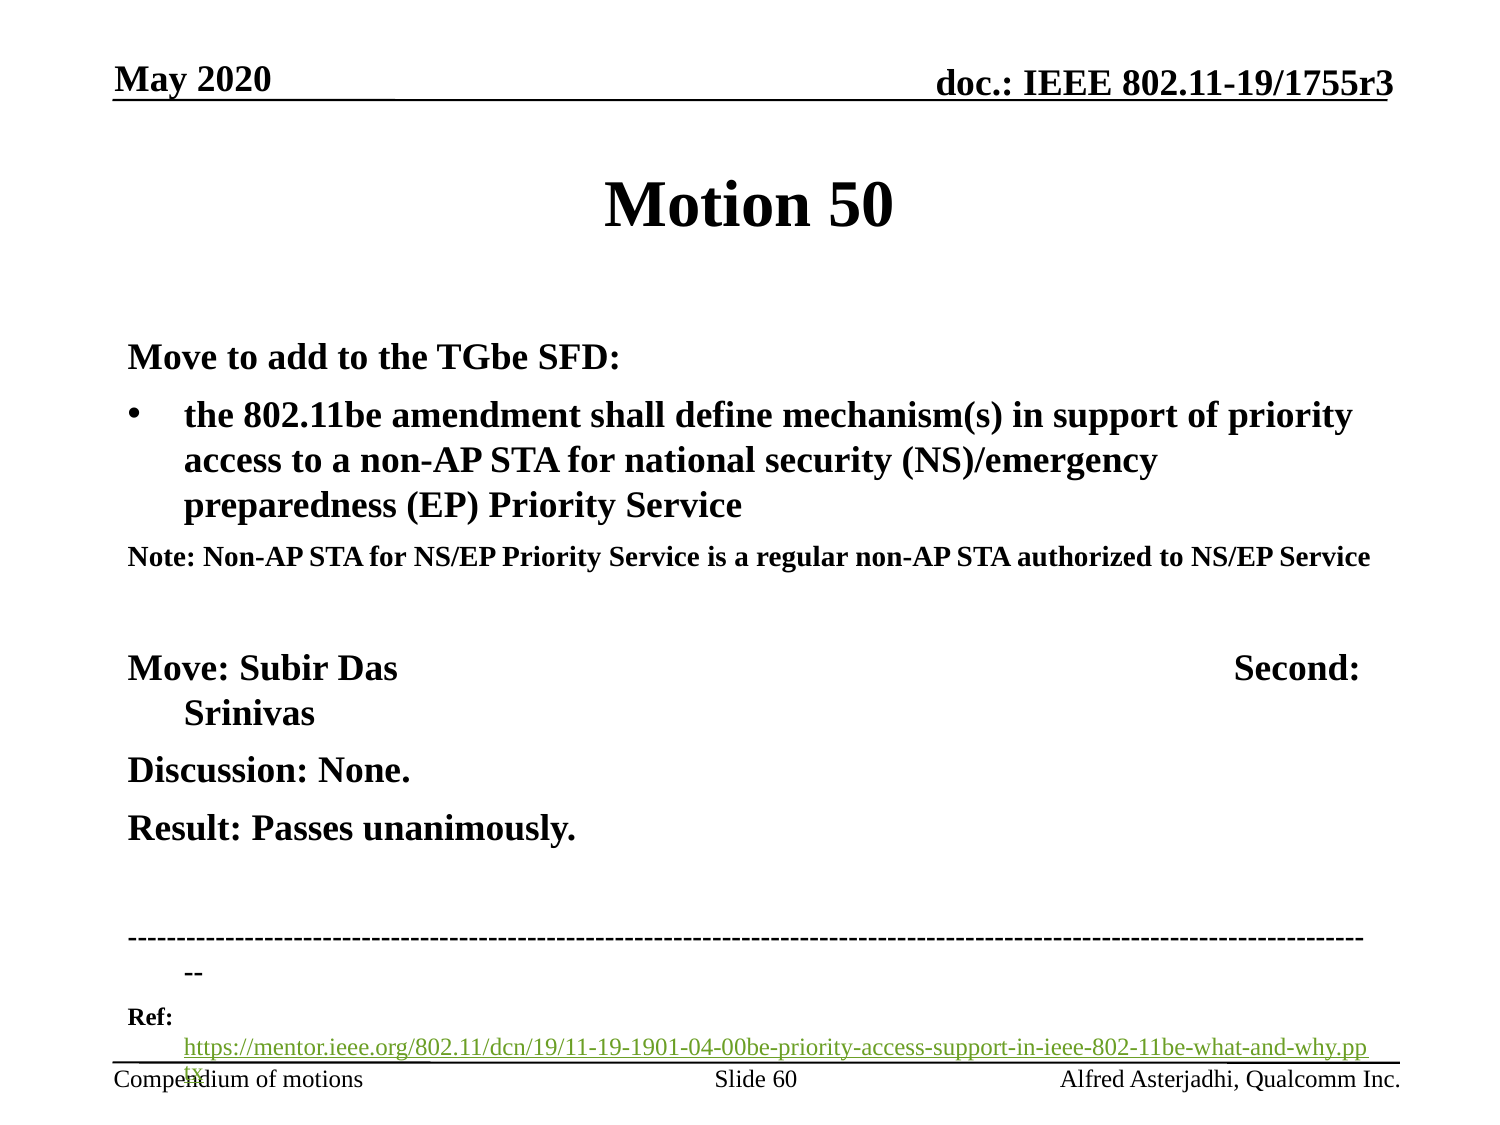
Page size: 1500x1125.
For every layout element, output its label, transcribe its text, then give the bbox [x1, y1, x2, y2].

title Motion 50 [112, 112, 1388, 288]
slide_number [114, 54, 423, 100]
slide_number Slide 60 [712, 1061, 800, 1123]
list Move to add to the TGbe SFD: the 802.11be amendment shall define mechanism(s) in support of priority access to a non-AP STA for national security (NS)/emergency preparedness (EP) Priority Service Note: Non-AP STA for NS/EP Priority Service is a regular non-AP STA authorized to NS/EP Service Move: Subir Das Second: Srinivas Discussion: None. Result: Passes unanimously. --------------------------------------------------------------------------------------------------------------------------------- Ref: https://mentor.ieee.org/802.11/dcn/19/11-19-1901-04-00be-priority-access-support-in-ieee-802-11be-what-and-why.pptx [112, 324, 1388, 1063]
footer Alfred Asterjadhi, Qualcomm Inc. [878, 1061, 1402, 1093]
